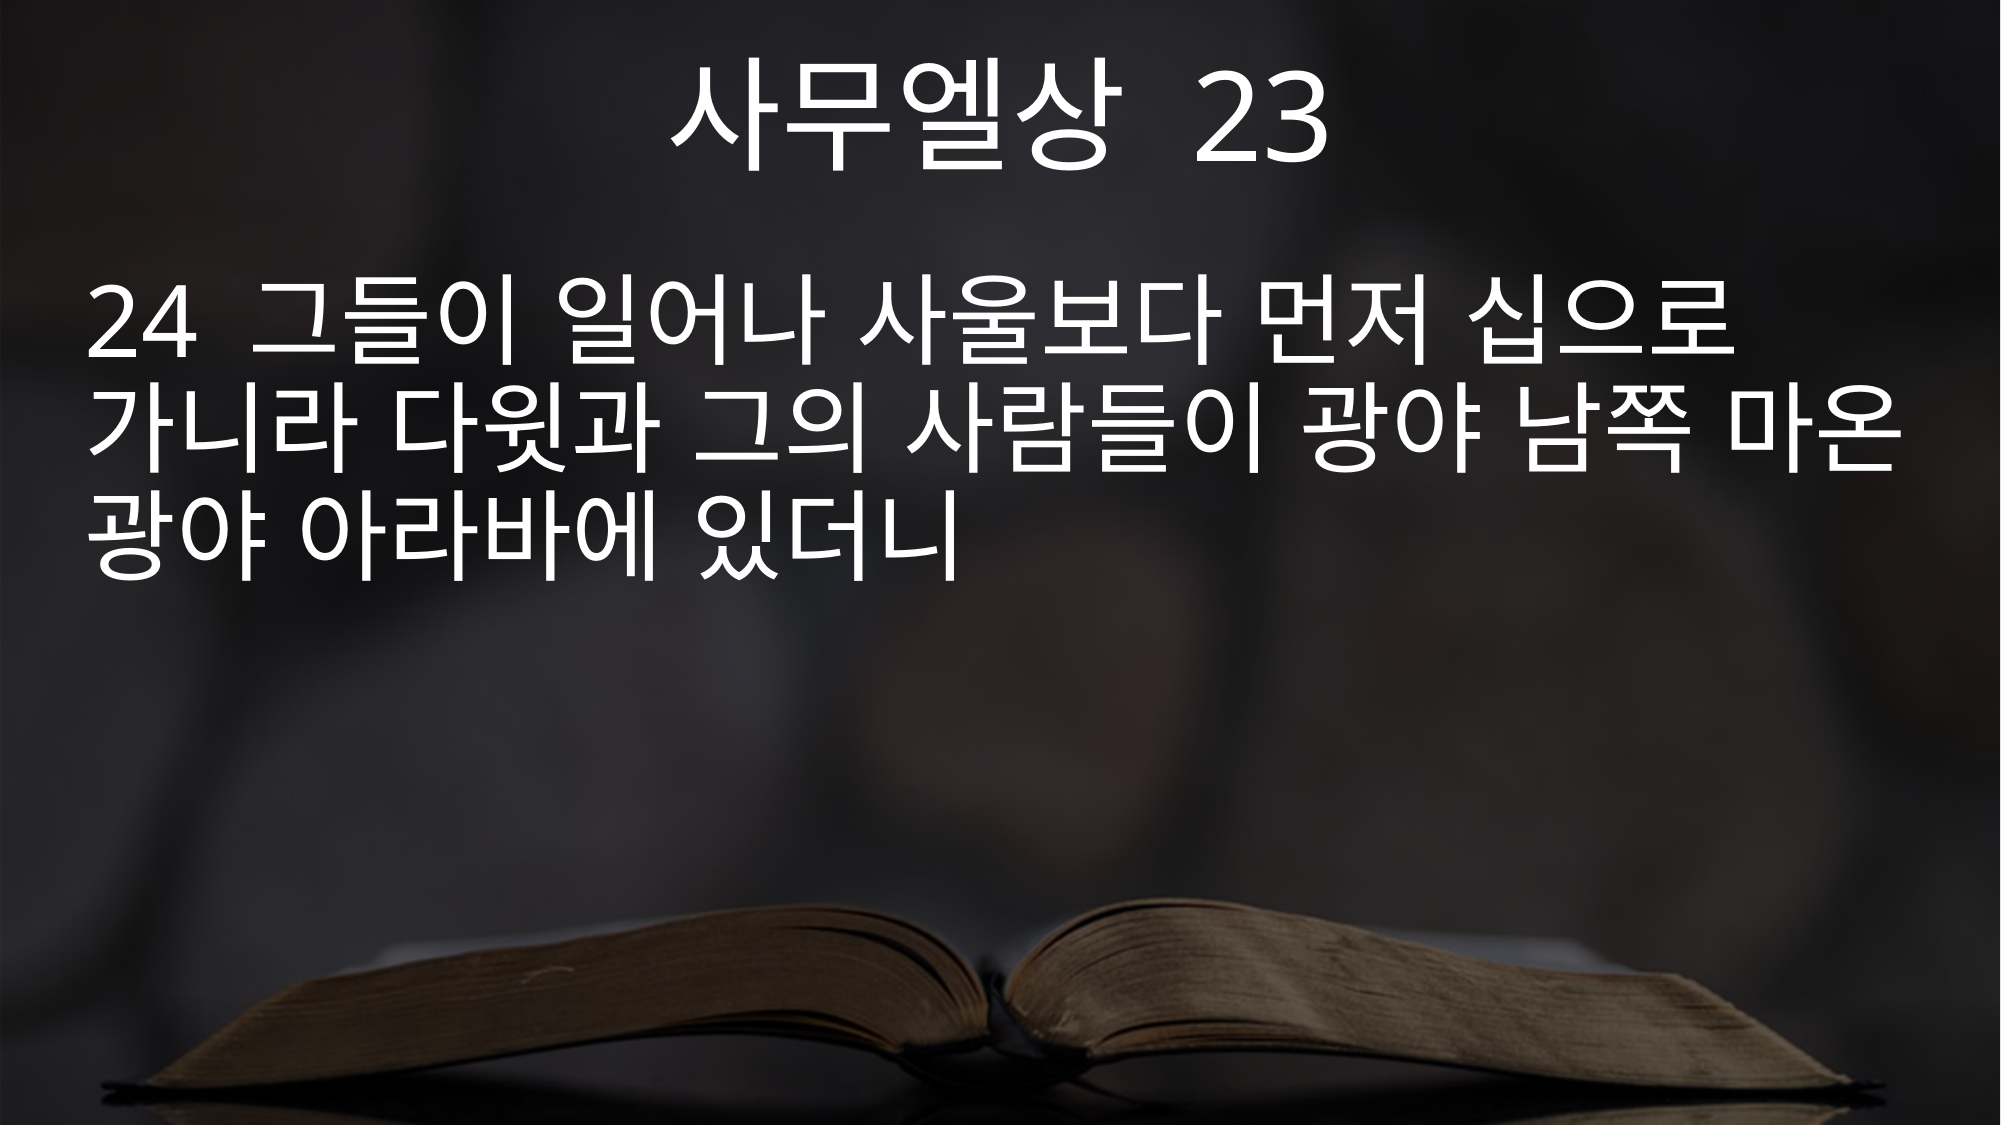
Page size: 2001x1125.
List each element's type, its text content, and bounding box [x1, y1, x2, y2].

footer 사무엘상 23 [0, 32, 2000, 192]
list 24 그들이 일어나 사울보다 먼저 십으로 가니라 다윗과 그의 사람들이 광야 남쪽 마온 광야 아라바에 있더니 [69, 263, 1953, 423]
picture [0, 0, 2001, 1125]
